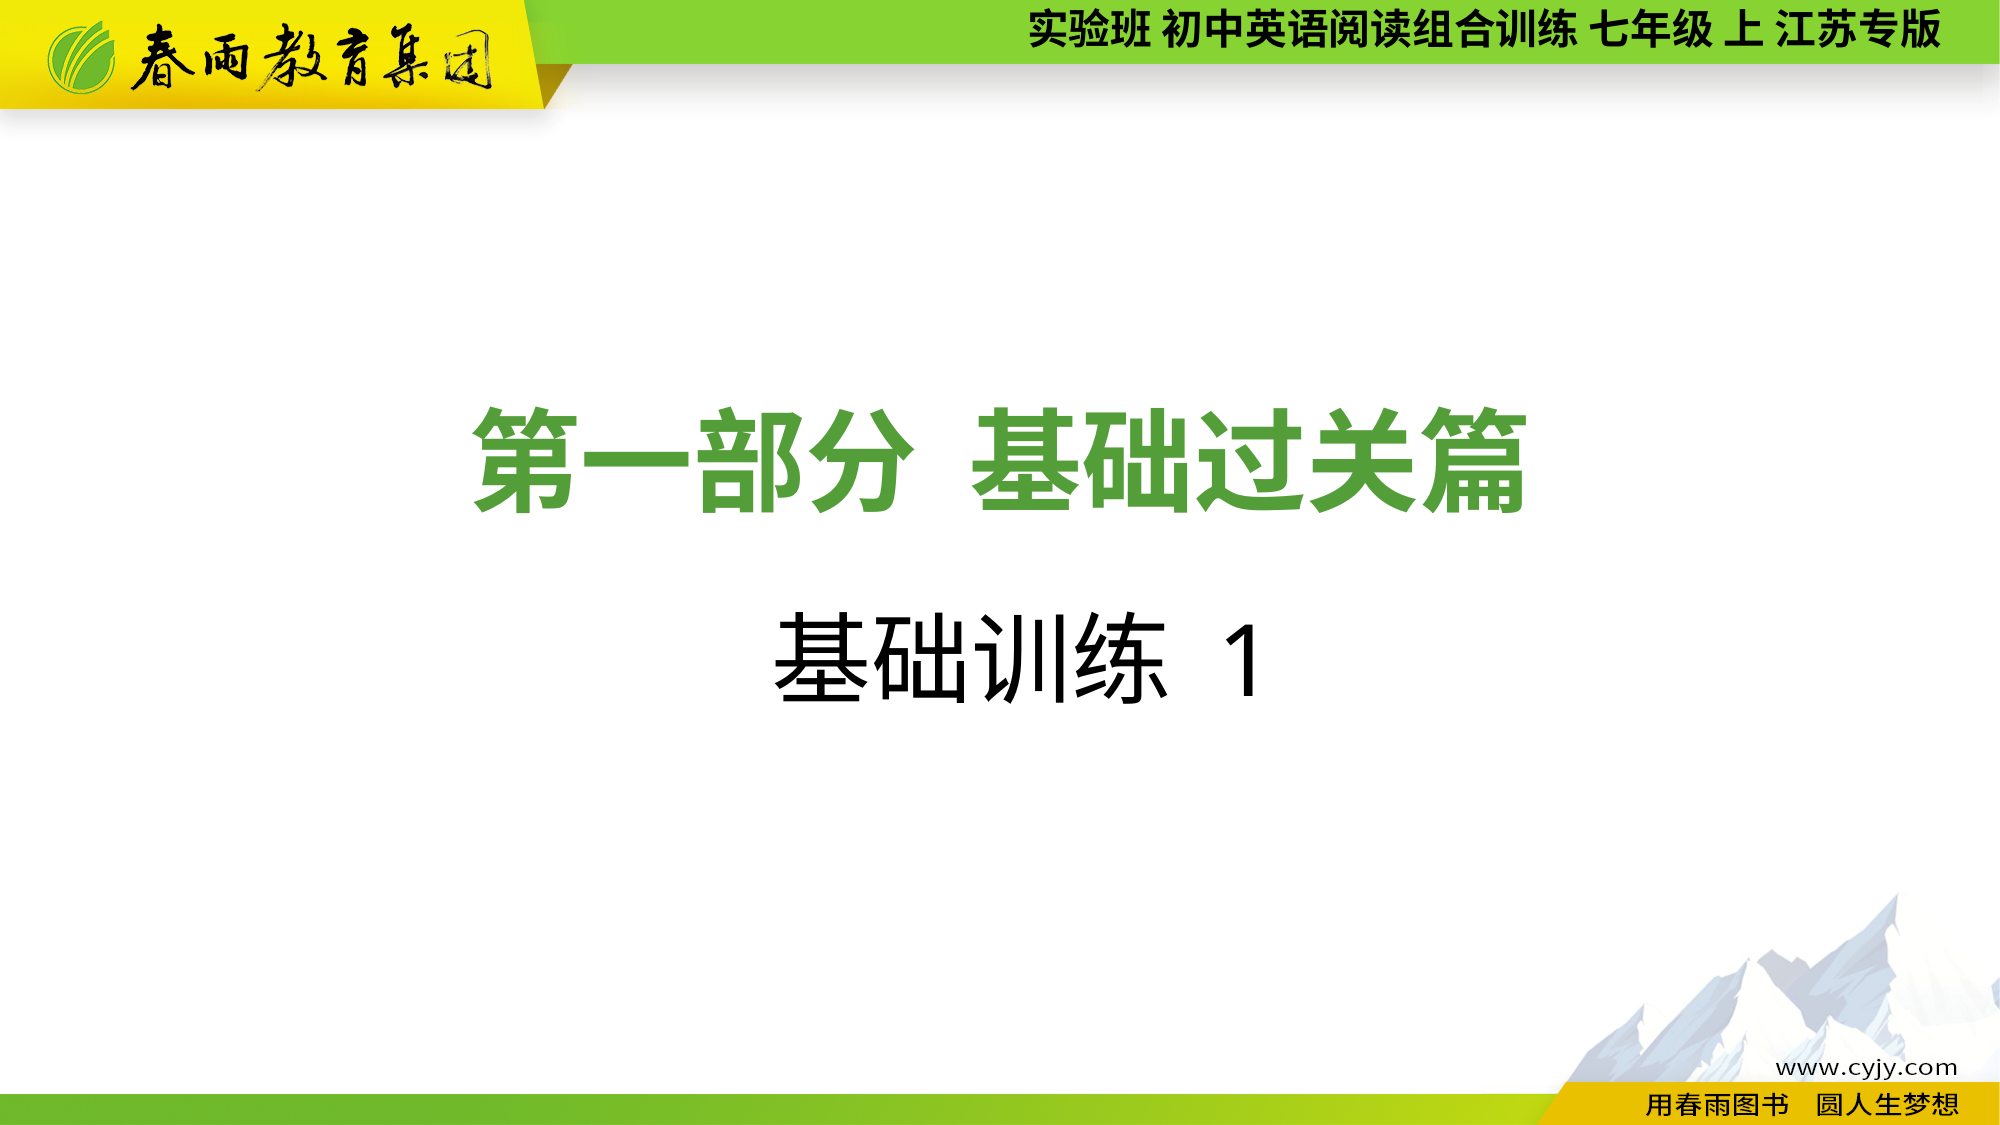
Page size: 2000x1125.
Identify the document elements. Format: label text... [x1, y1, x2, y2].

text_box 基础训练 1 [54, 528, 1946, 724]
text_box 第一部分 基础过关篇 [54, 316, 1946, 528]
picture [0, 0, 2000, 1125]
